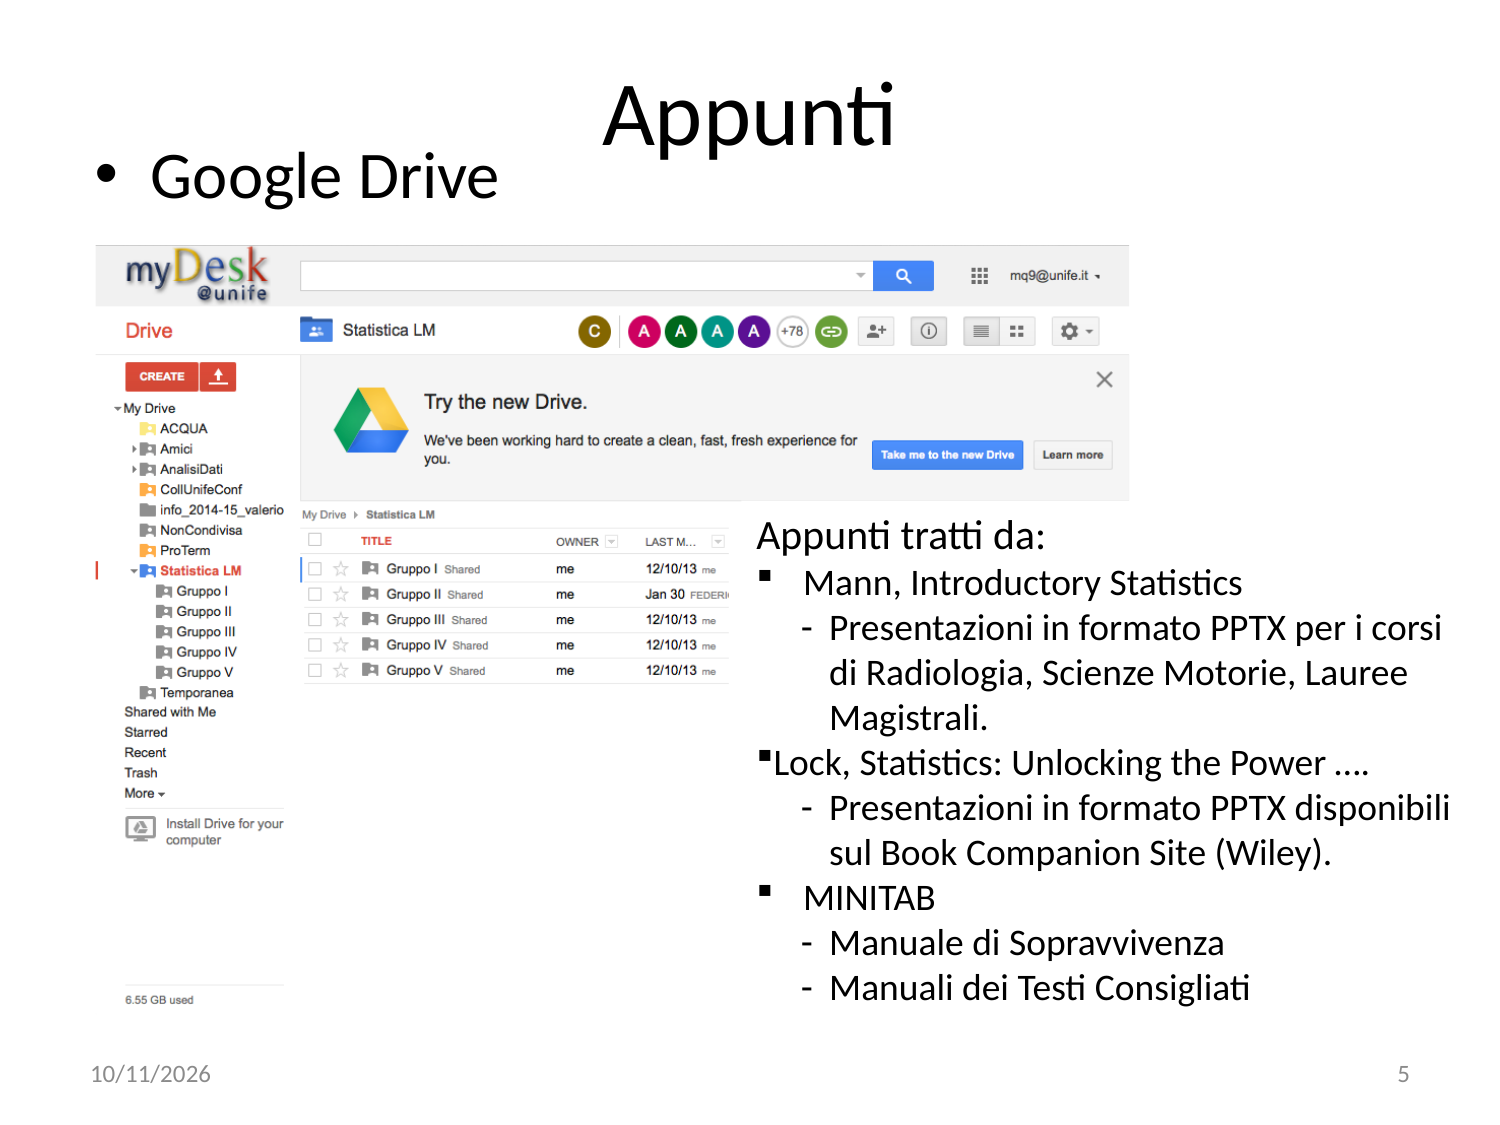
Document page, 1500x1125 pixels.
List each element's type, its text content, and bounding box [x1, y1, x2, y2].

title Appunti [75, 45, 1425, 173]
slide_number 5 [1074, 1042, 1425, 1103]
picture [95, 244, 1130, 1016]
text_box Appunti tratti da: Mann, Introductory Statistics Presentazioni in formato PPTX per i corsi di Radiologia, Scienze Motorie, Lauree Magistrali. Lock, Statistics: Unlocking the Power …. Presentazioni in formato PPTX disponibili sul Book Companion Site (Wiley). MINITAB Manuale di Sopravvivenza Manuali dei Testi Consigliati [1133, 500, 1477, 1016]
list Google Drive [79, 124, 591, 226]
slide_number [75, 1042, 425, 1103]
